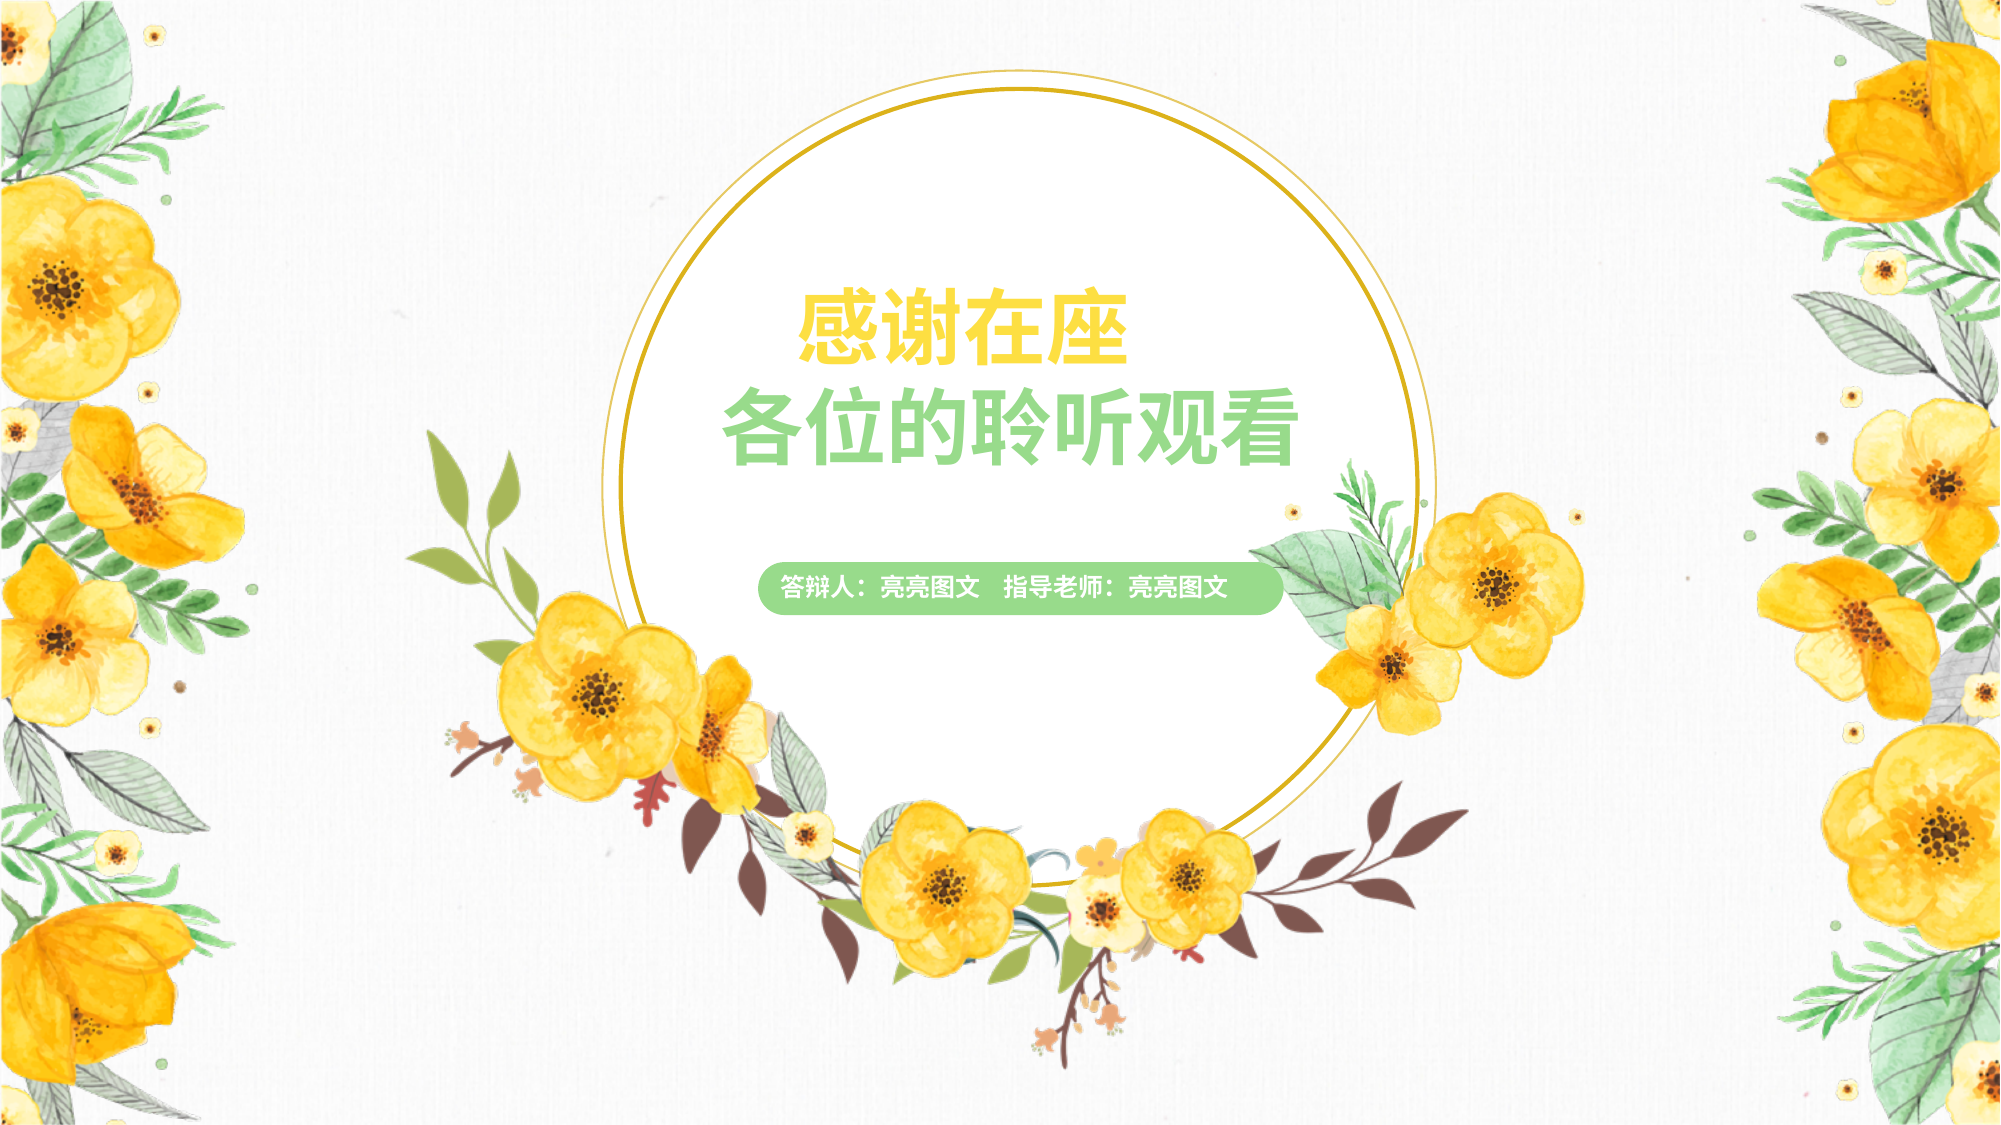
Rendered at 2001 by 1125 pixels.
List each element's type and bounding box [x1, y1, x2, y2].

text_box [758, 561, 1368, 683]
text_box [602, 70, 1436, 394]
picture [0, 0, 2001, 1125]
